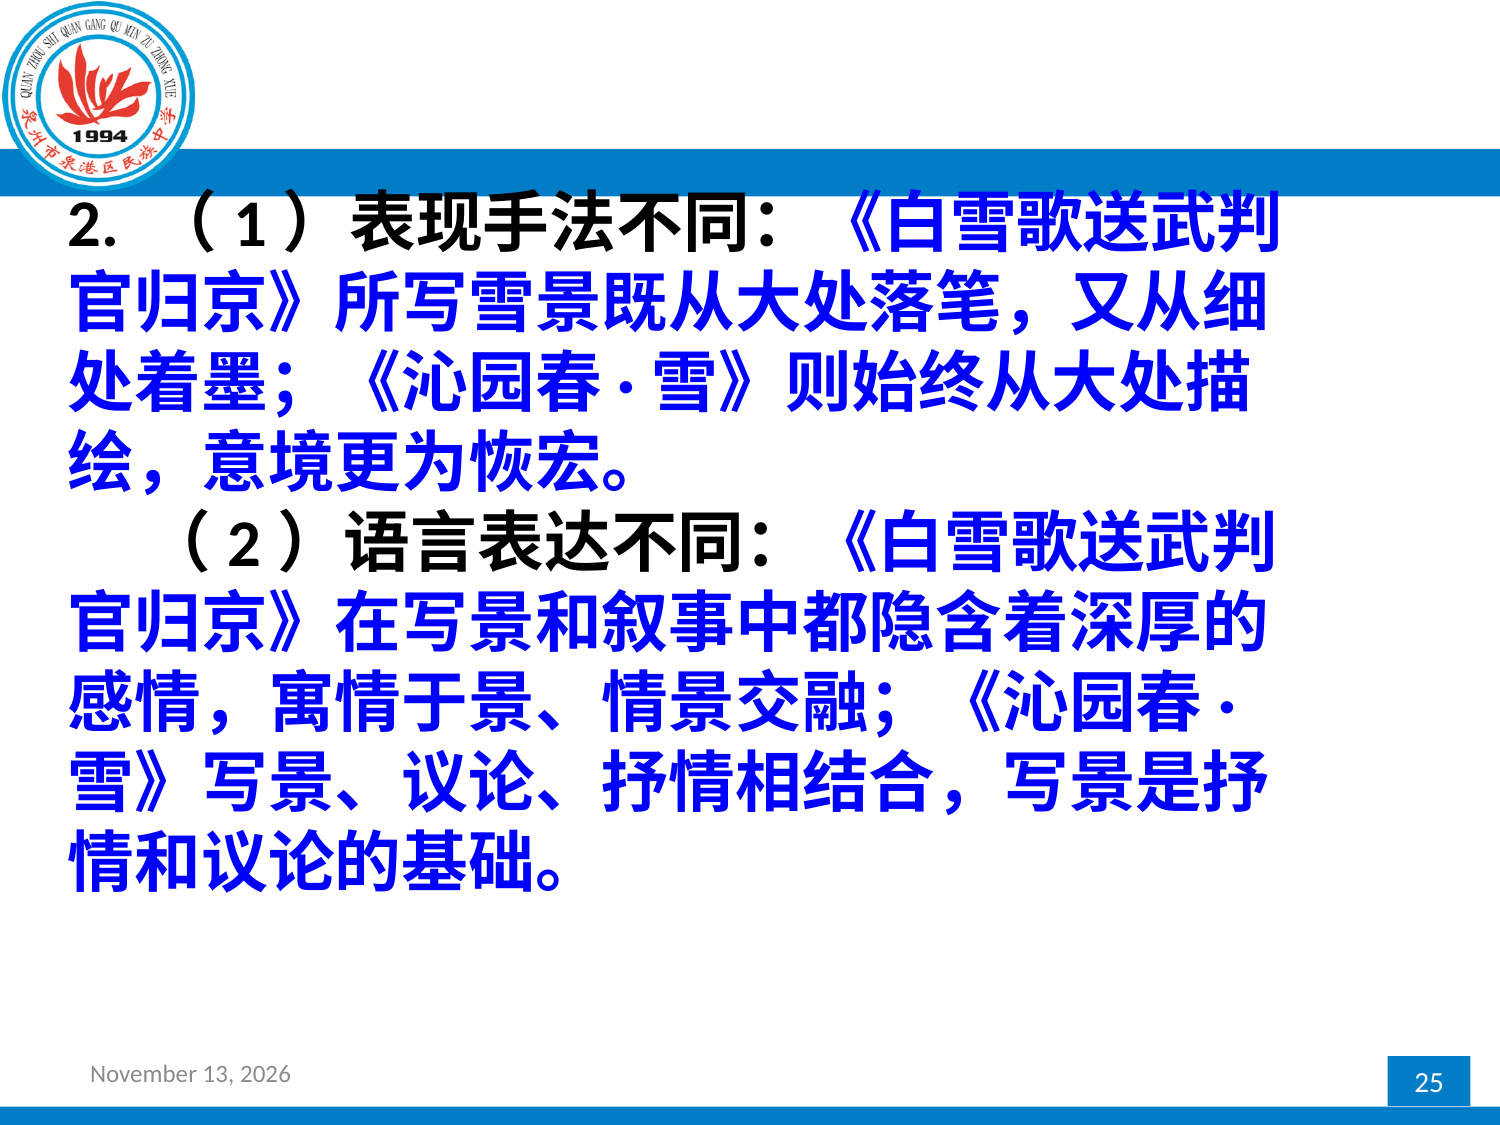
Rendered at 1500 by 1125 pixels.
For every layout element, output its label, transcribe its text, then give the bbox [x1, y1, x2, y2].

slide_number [75, 1042, 425, 1103]
picture [110, 1, 195, 79]
picture [2, 1, 88, 86]
picture [9, 6, 189, 173]
picture [2, 107, 53, 191]
picture [15, 14, 181, 172]
picture [161, 114, 195, 172]
text_box 2. （1）表现手法不同：《白雪歌送武判官归京》所写雪景既从大处落笔，又从细处着墨；《沁园春·雪》则始终从大处描绘，意境更为恢宏。 （2）语言表达不同：《白雪歌送武判官归京》在写景和叙事中都隐含着深厚的感情，寓情于景、情景交融；《沁园春·雪》写景、议论、抒情相结合，写景是抒情和议论的基础。 [53, 172, 1329, 907]
